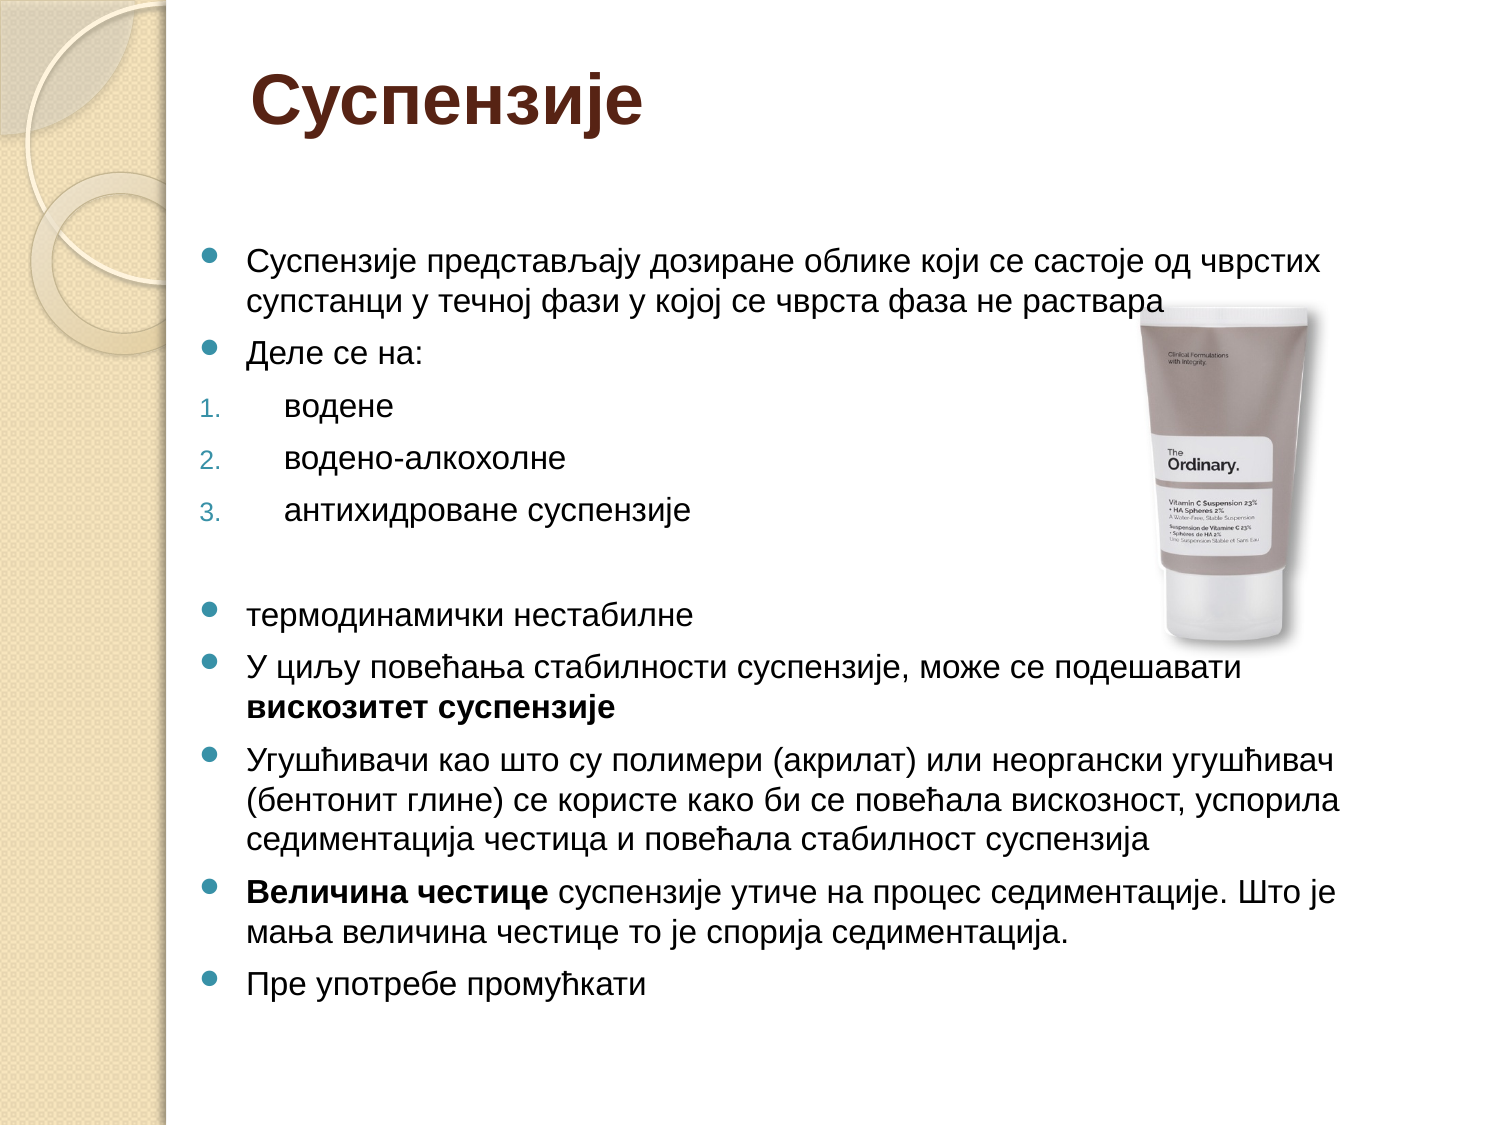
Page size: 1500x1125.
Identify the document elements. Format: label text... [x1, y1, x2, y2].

picture [944, 196, 1500, 752]
list Суспензије представљају дозиране облике који се састоје од чврстих супстанци у течној фази у којој се чврста фаза не раствара Деле се на: водене водено-алкохолне антихидроване суспензије термодинамички нестабилне У циљу повећања стабилности суспензије, може се подешавати вискозитет суспензије Угушћивачи као што су полимери (акрилат) или неоргански угушћивач (бентонит глине) се користе како би се повећала вискозност, успорила седиментација честица и повећала стабилност суспензија Величина честице суспензије утиче на процес седиментације. Што је мања величина честице то је спорија седиментација. Пре употребе промућкати [171, 231, 1402, 1020]
title Суспензије [235, 45, 1466, 231]
